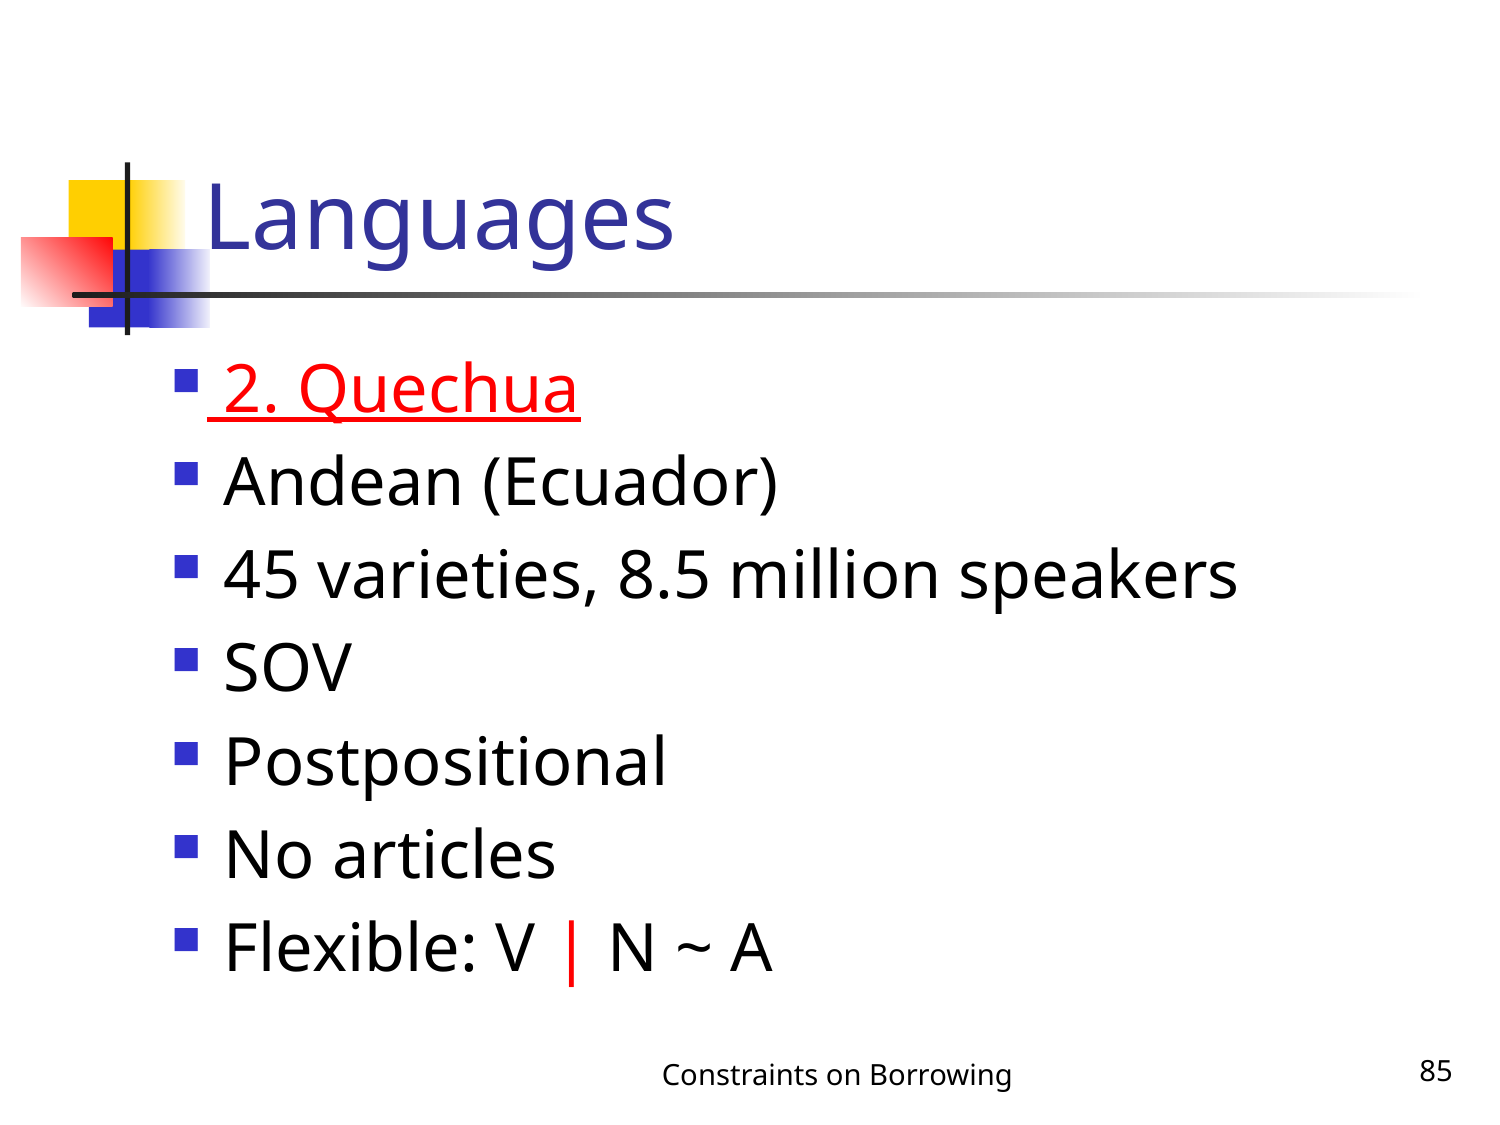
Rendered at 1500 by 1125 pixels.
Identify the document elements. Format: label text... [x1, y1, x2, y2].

slide_number 85 [1154, 1023, 1468, 1100]
text_box 2. Quechua Andean (Ecuador) 45 varieties, 8.5 million speakers SOV Postpositional No articles Flexible: V | N ~ A [156, 337, 1257, 993]
title Languages [188, 34, 1468, 276]
footer Constraints on Borrowing [599, 1023, 1076, 1100]
